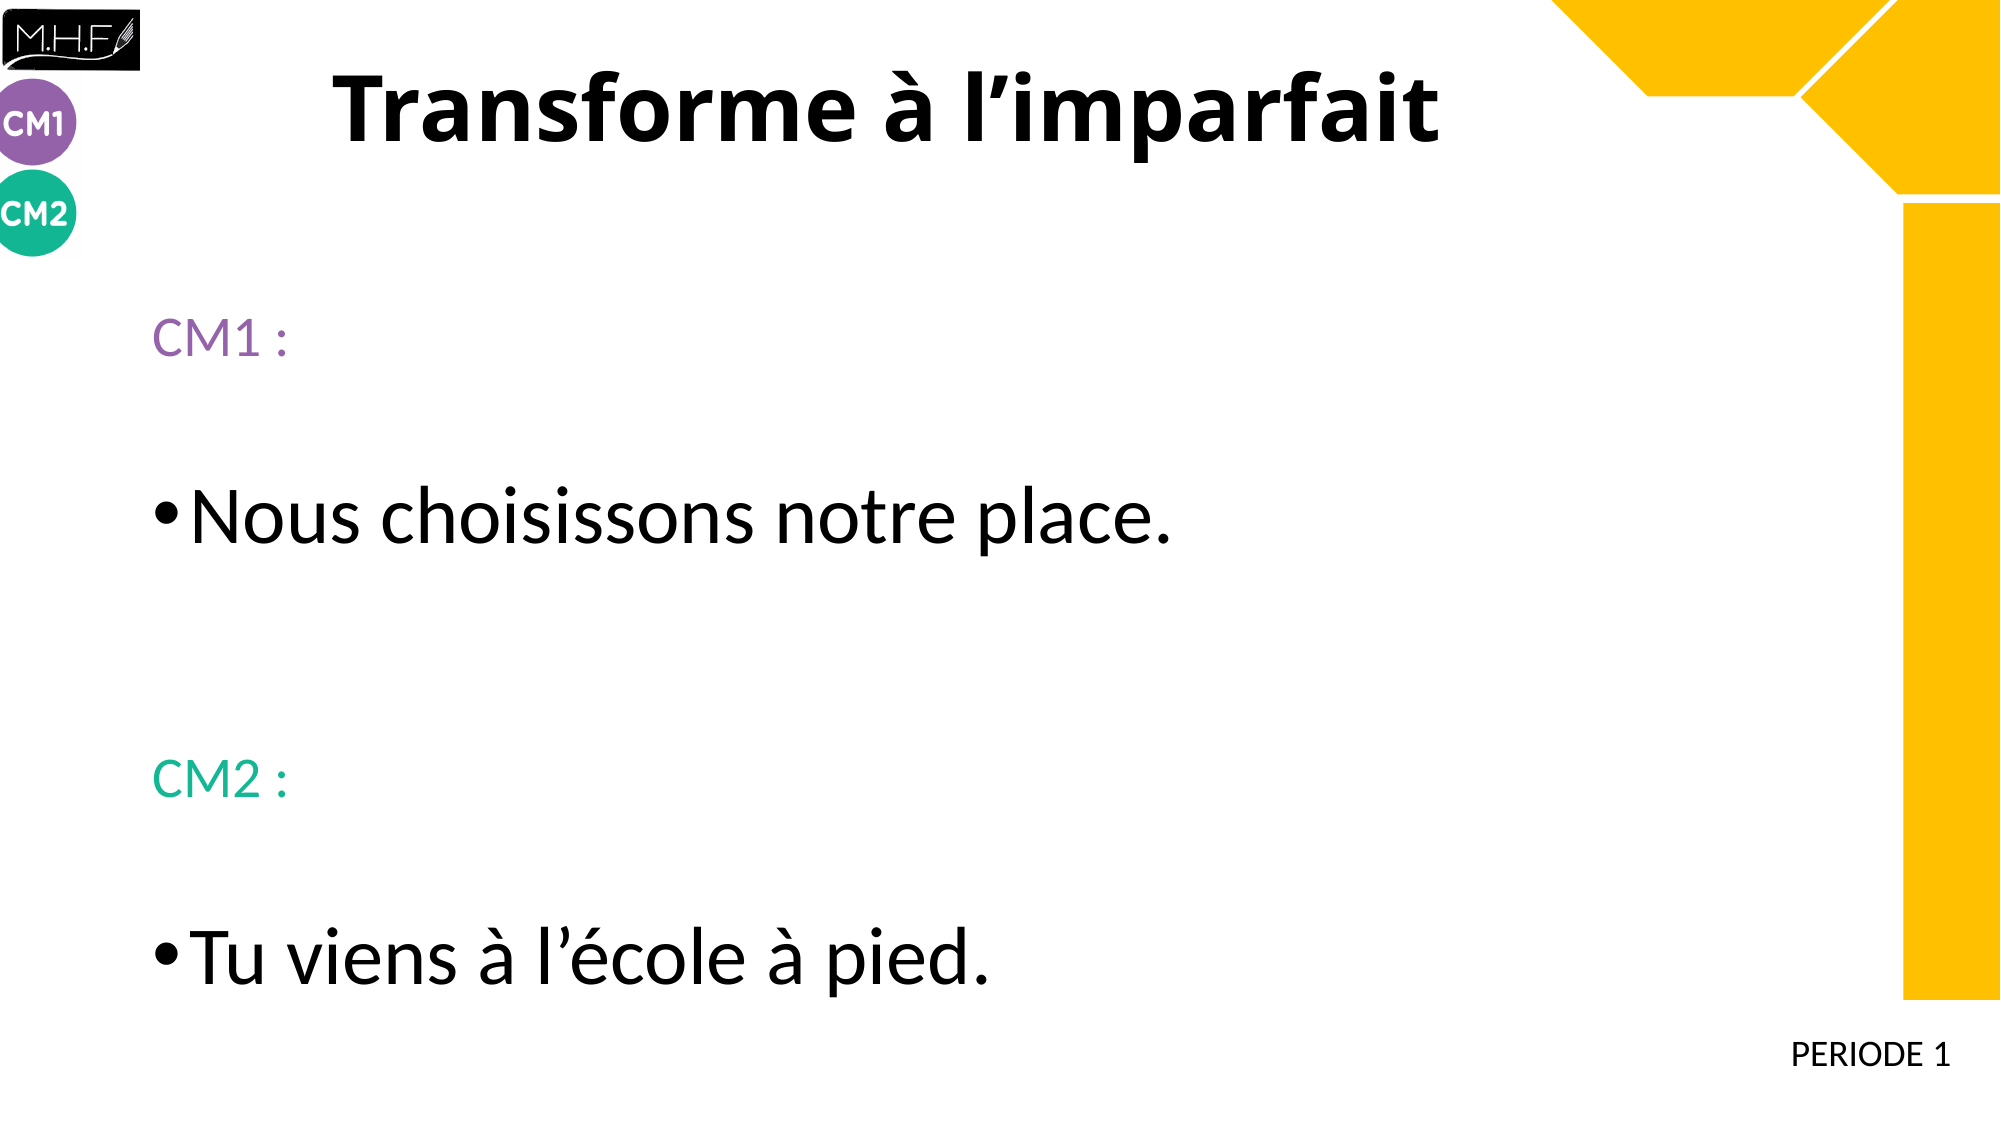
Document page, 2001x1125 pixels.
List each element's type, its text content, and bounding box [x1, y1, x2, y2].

text_box [1902, 202, 2000, 1001]
list CM1 : Nous choisissons notre place. CM2 : Tu viens à l’école à pied. [137, 299, 1863, 1014]
text_box [1799, 0, 2000, 196]
text_box [1549, 0, 1892, 98]
text_box PERIODE 1 [1362, 1021, 1967, 1082]
picture [0, 7, 140, 259]
title Transforme à l’imparfait [316, 3, 1863, 221]
